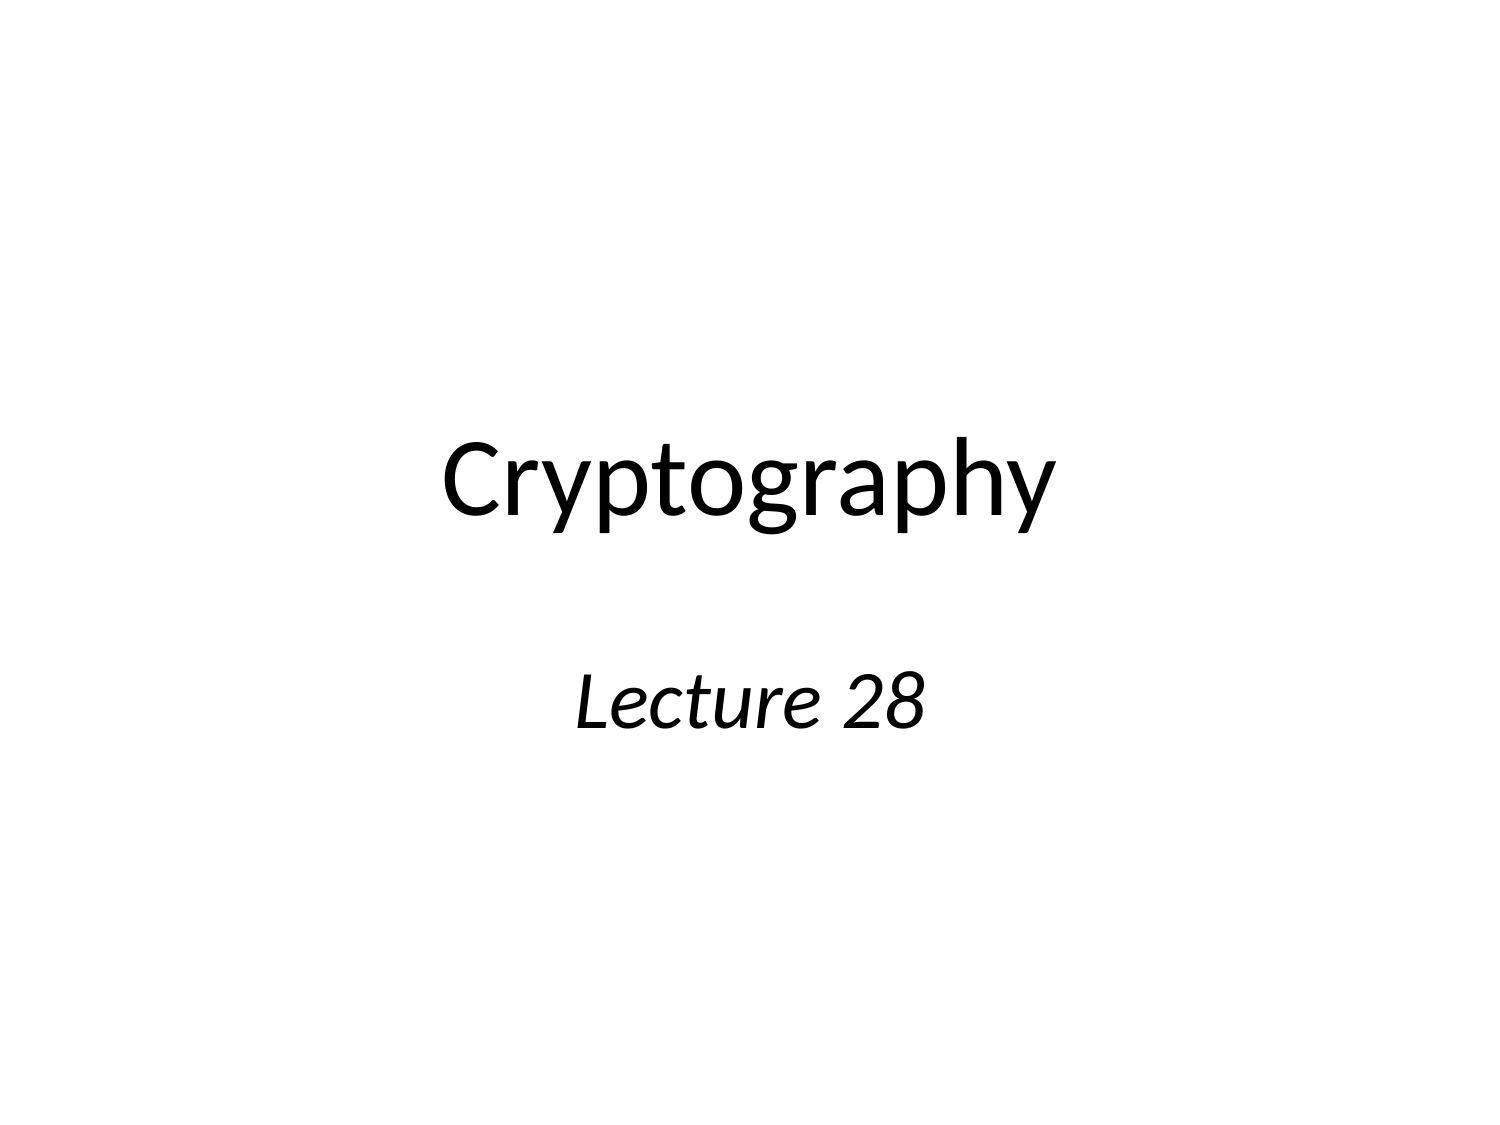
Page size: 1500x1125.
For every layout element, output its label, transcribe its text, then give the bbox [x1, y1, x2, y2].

title Cryptography [112, 349, 1388, 591]
subtitle Lecture 28 [200, 637, 1300, 925]
